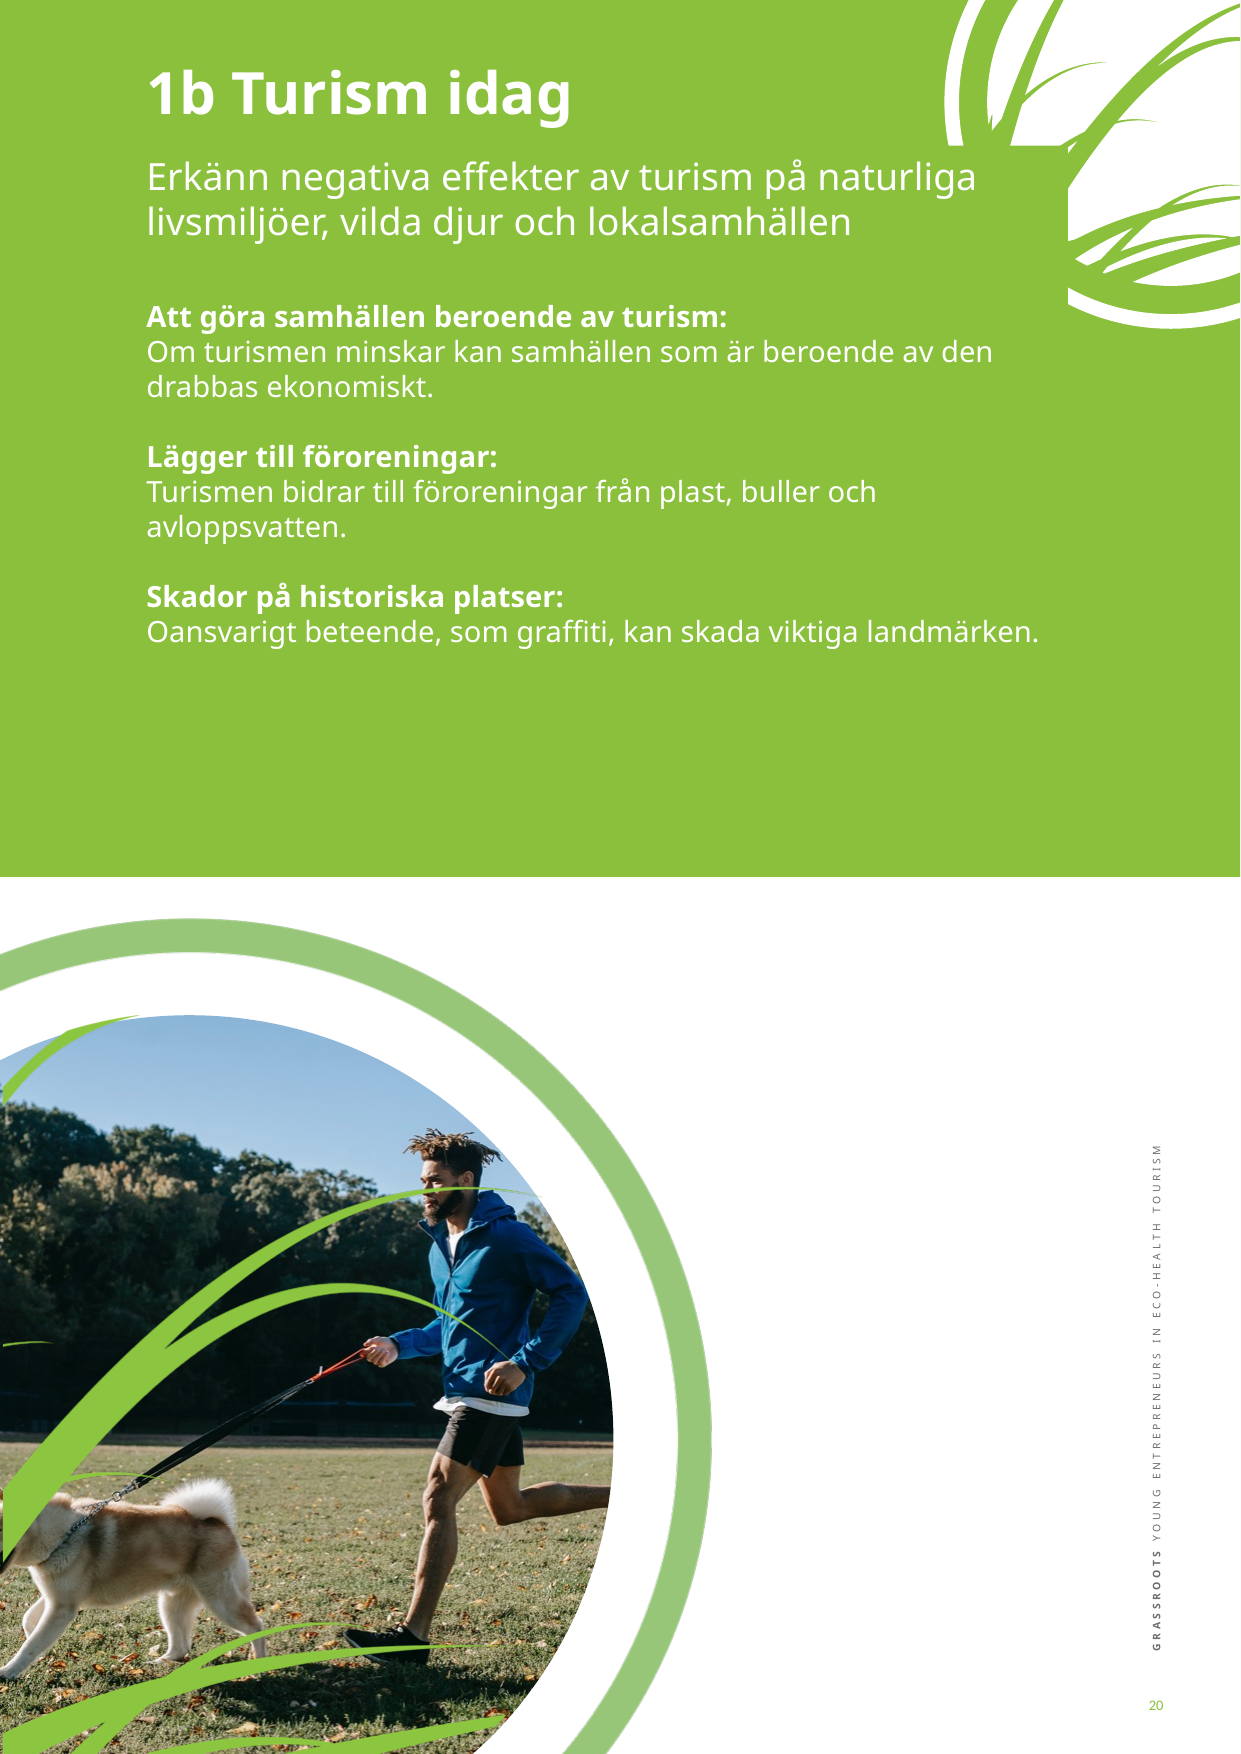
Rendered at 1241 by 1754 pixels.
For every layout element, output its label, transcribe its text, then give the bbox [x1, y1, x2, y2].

text_box [0, 0, 832, 395]
picture [0, 710, 890, 1754]
slide_number 20 [1125, 1666, 1187, 1743]
list Erkänn negativa effekter av turism på naturliga livsmiljöer, vilda djur och lokalsamhällen [131, 159, 1068, 291]
list Att göra samhällen beroende av turism: Om turismen minskar kan samhällen som är beroende av den drabbas ekonomiskt. Lägger till föroreningar: Turismen bidrar till föroreningar från plast, buller och avloppsvatten. Skador på historiska platser: Oansvarigt beteende, som graffiti, kan skada viktiga landmärken. [131, 291, 1068, 722]
list 1b Turism idag [131, 49, 1109, 159]
